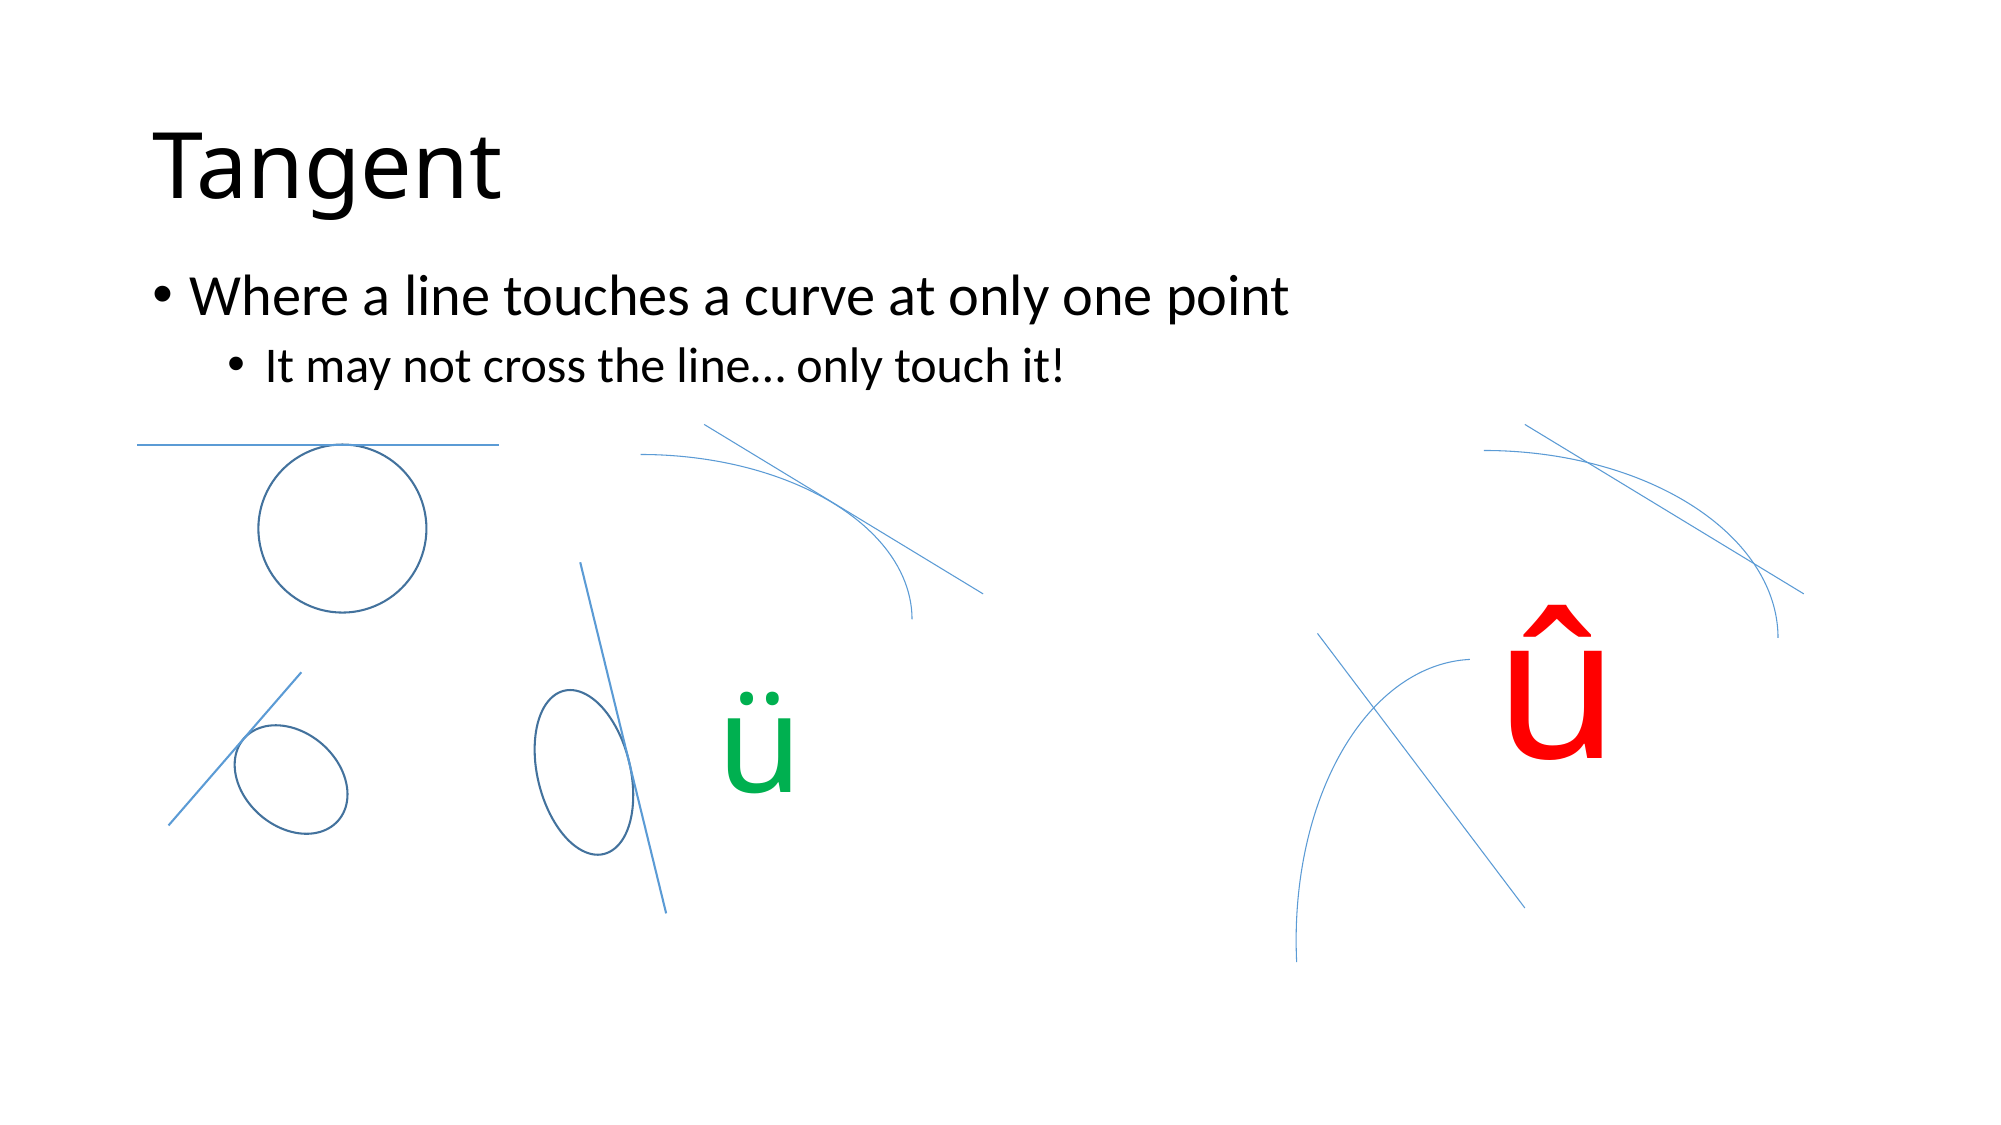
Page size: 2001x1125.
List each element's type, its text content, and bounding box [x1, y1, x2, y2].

text_box [1561, 594, 1779, 638]
text_box [1295, 805, 1484, 963]
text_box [1524, 424, 1804, 594]
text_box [1317, 633, 1525, 908]
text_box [180, 727, 384, 853]
list Where a line touches a curve at only one point It may not cross the line… only touch it! [137, 258, 1569, 441]
text_box [1483, 449, 1524, 550]
text_box ü [702, 647, 818, 827]
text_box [397, 702, 759, 796]
title Tangent [137, 59, 1863, 278]
text_box [640, 453, 913, 620]
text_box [137, 444, 499, 613]
text_box û [1480, 550, 1561, 806]
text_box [704, 424, 984, 594]
